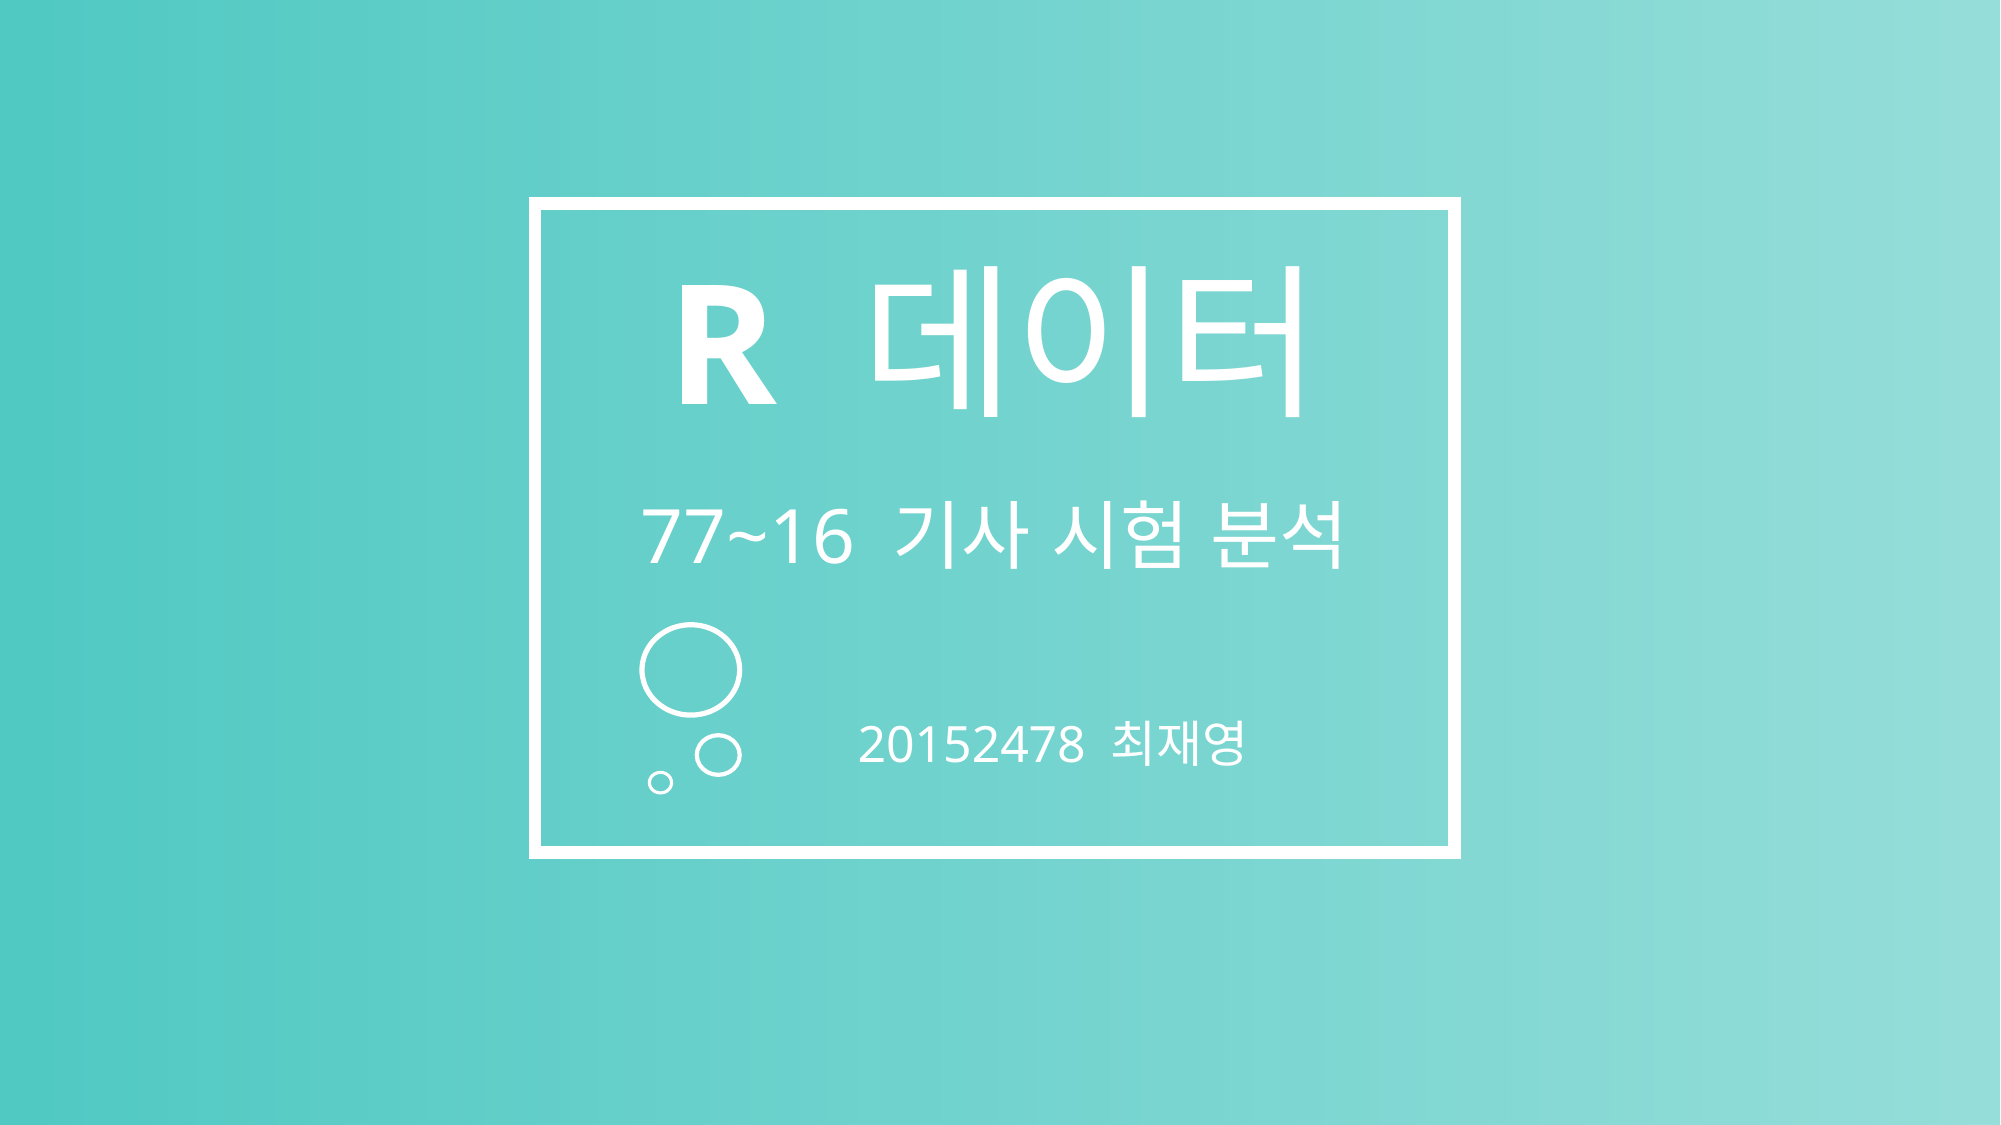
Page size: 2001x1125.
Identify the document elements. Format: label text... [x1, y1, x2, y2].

picture [0, 0, 2001, 1125]
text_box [641, 624, 740, 794]
text_box R 데이터 77~16 기사 시험 분석 20152478 최재영 [534, 203, 1455, 853]
